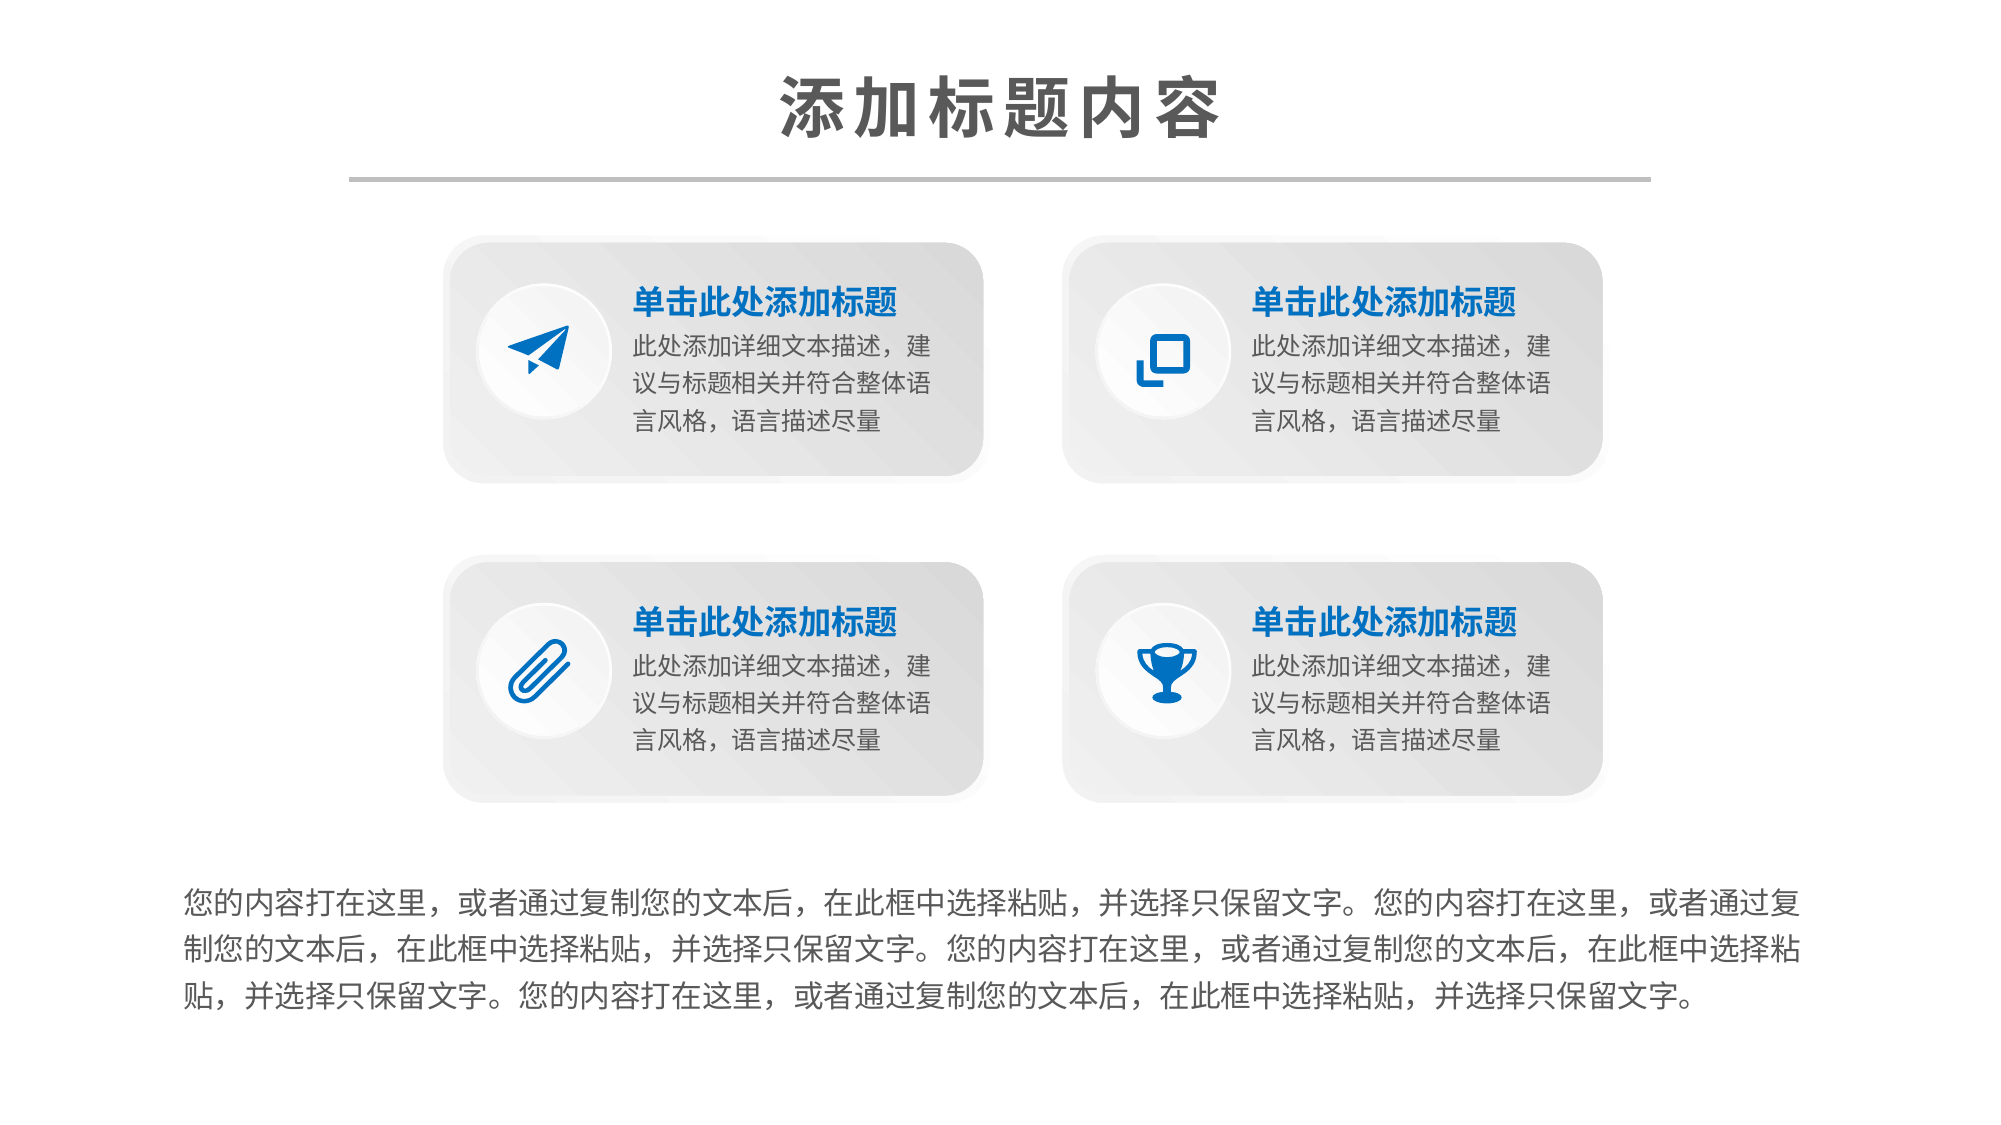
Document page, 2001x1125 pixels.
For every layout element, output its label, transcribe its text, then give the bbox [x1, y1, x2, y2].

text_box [476, 283, 612, 420]
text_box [632, 283, 951, 459]
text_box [1251, 602, 1571, 778]
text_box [443, 235, 991, 484]
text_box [476, 602, 612, 739]
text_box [632, 602, 951, 778]
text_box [1251, 283, 1571, 459]
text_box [1062, 554, 1610, 803]
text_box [1095, 602, 1232, 739]
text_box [443, 554, 991, 803]
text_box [1062, 235, 1610, 484]
text_box 您的内容打在这里，或者通过复制您的文本后，在此框中选择粘贴，并选择只保留文字。您的内容打在这里，或者通过复制您的文本后，在此框中选择粘贴，并选择只保留文字。您的内容打在这里，或者通过复制您的文本后，在此框中选择粘贴，并选择只保留文字。您的内容打在这里，或者通过复制您的文本后，在此框中选择粘贴，并选择只保留文字。 [168, 866, 1832, 1021]
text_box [1095, 283, 1232, 420]
